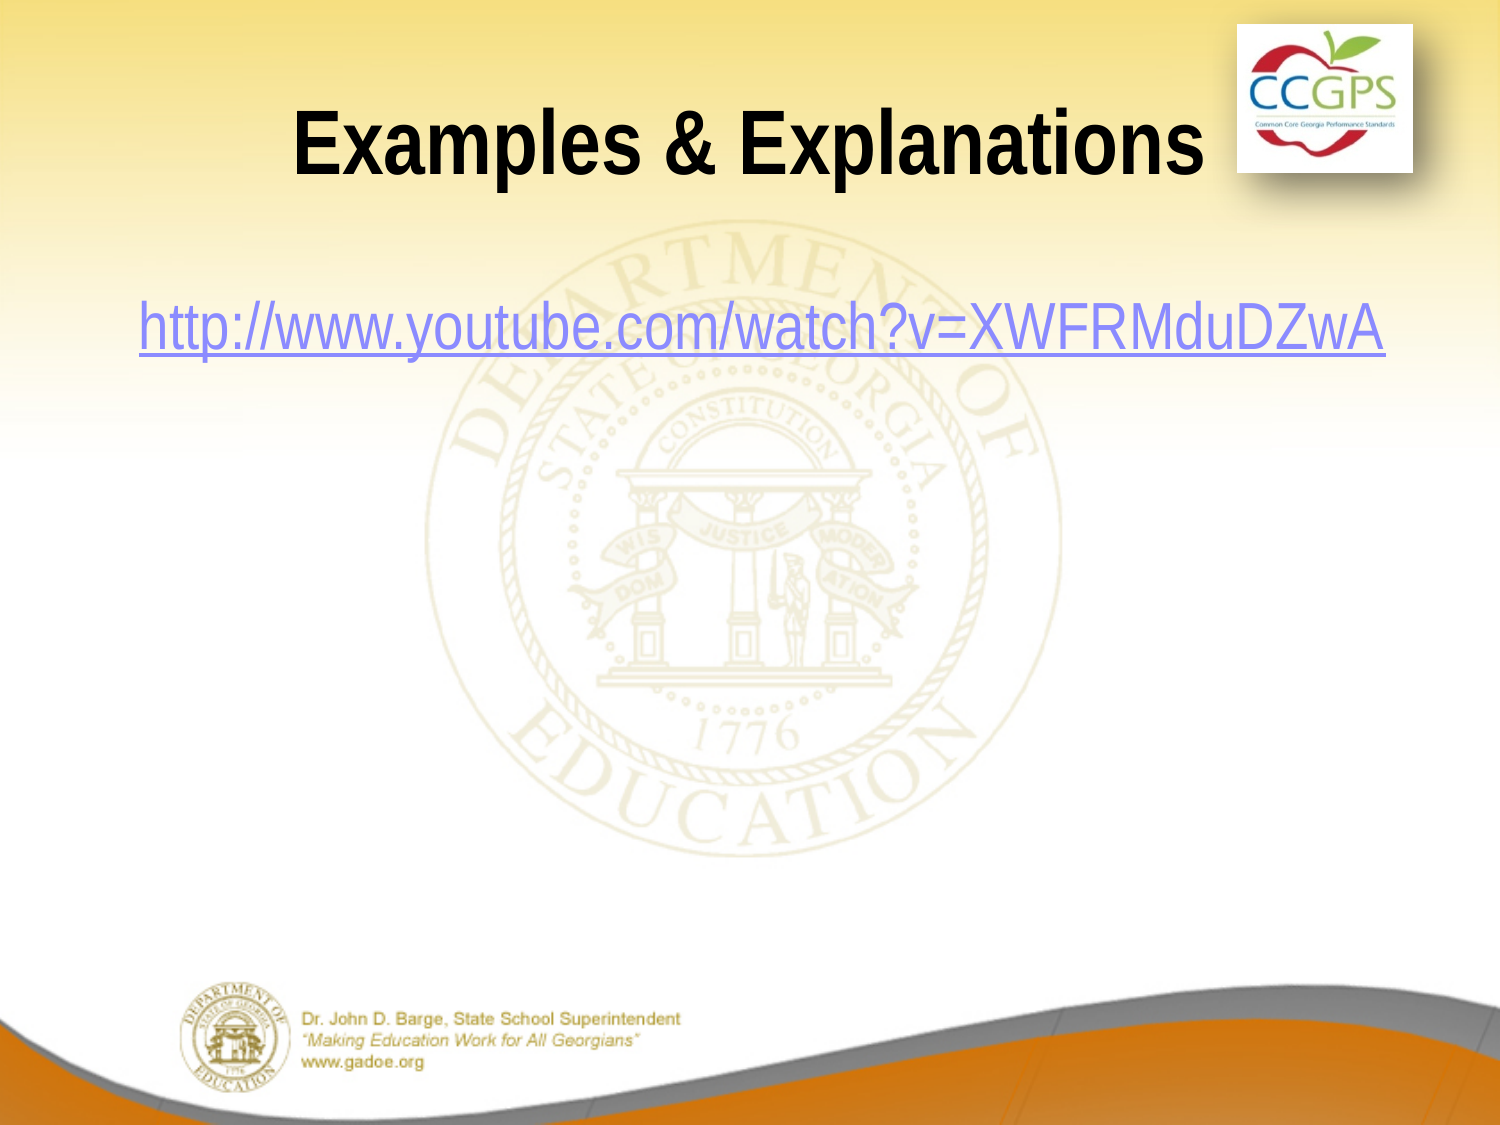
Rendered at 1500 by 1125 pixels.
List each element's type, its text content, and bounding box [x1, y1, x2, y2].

subtitle http://www.youtube.com/watch?v=XWFRMduDZwA [74, 274, 1451, 988]
picture [0, 0, 1500, 1125]
title Examples & Explanations [112, 74, 1232, 201]
